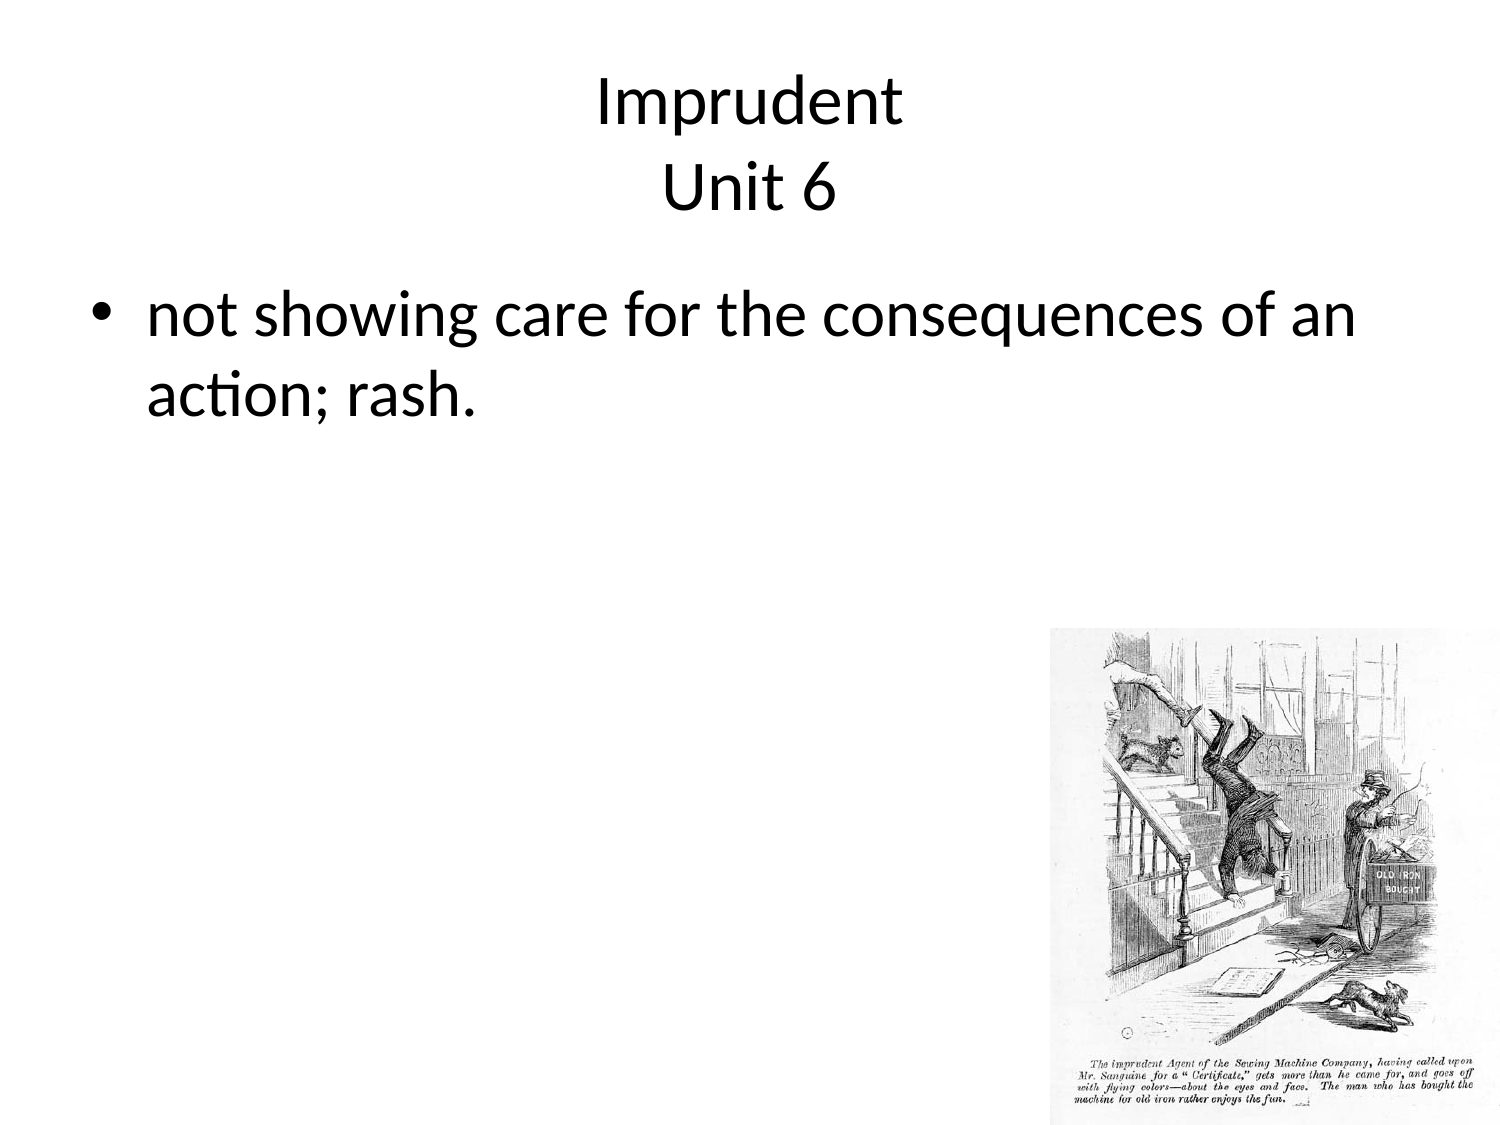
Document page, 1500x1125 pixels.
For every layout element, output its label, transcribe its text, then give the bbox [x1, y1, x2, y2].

list not showing care for the consequences of an action; rash. [75, 262, 1425, 1005]
picture [1049, 627, 1500, 1125]
title Imprudent Unit 6 [75, 45, 1425, 233]
